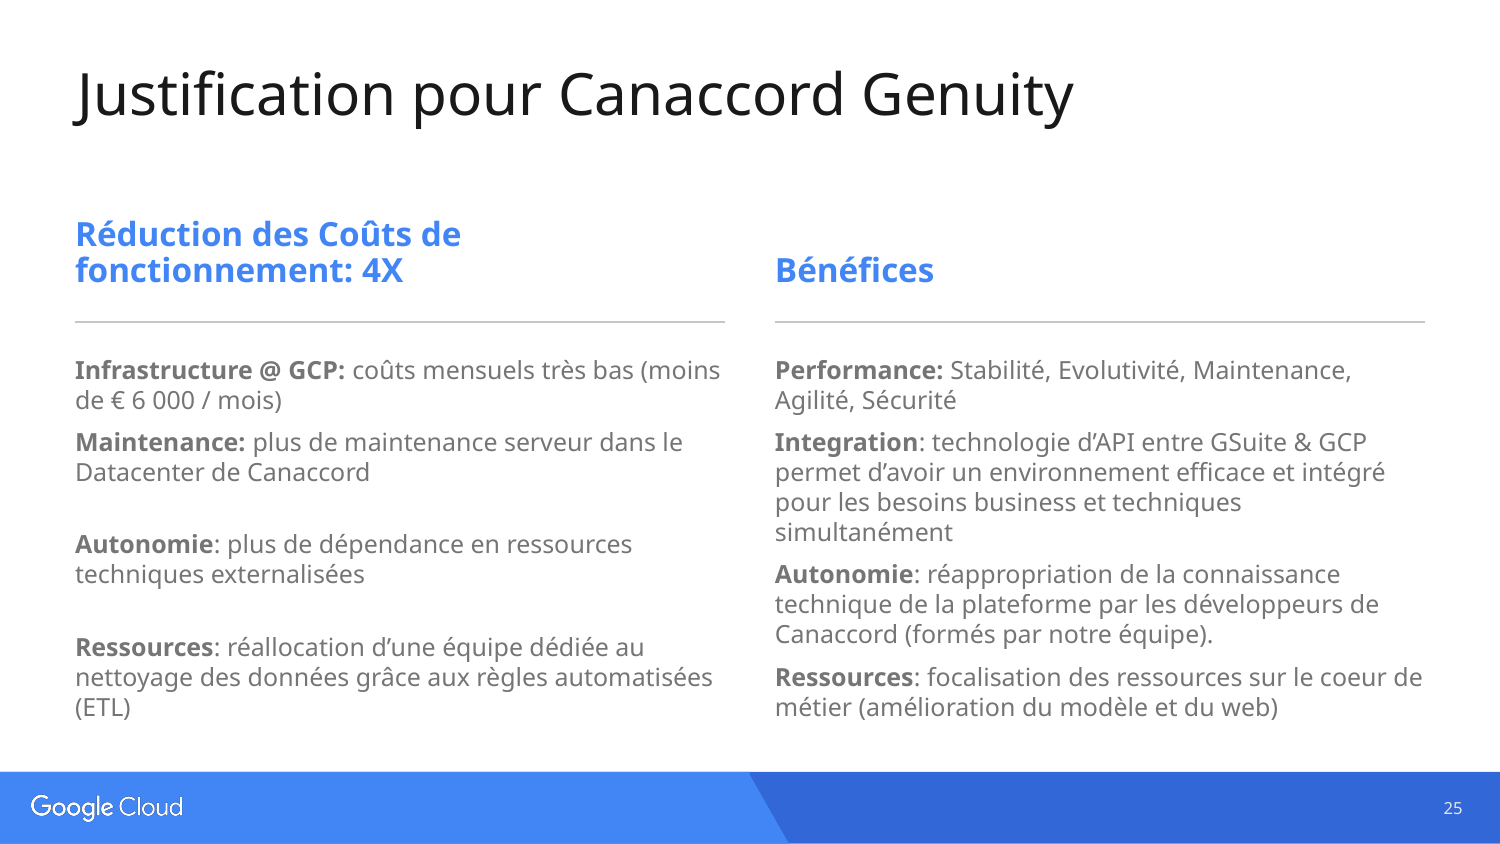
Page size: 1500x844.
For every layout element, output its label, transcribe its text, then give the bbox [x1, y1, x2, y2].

text_box Bénéfices [774, 209, 1425, 297]
text_box Performance: Stabilité, Evolutivité, Maintenance, Agilité, Sécurité Integration: technologie d’API entre GSuite & GCP permet d’avoir un environnement efficace et intégré pour les besoins business et techniques simultanément Autonomie: réappropriation de la connaissance technique de la plateforme par les développeurs de Canaccord (formés par notre équipe). Ressources: focalisation des ressources sur le coeur de métier (amélioration du modèle et du web) [774, 346, 1425, 735]
text_box [0, 771, 789, 844]
text_box Justification pour Canaccord Genuity [62, 49, 1413, 200]
text_box Réduction des Coûts de fonctionnement: 4X [74, 209, 653, 297]
text_box [750, 771, 1500, 844]
text_box ‹#› [1137, 796, 1463, 822]
picture [28, 783, 185, 835]
text_box Infrastructure @ GCP: coûts mensuels très bas (moins de € 6 000 / mois) Maintenance: plus de maintenance serveur dans le Datacenter de Canaccord Autonomie: plus de dépendance en ressources techniques externalisées Ressources: réallocation d’une équipe dédiée au nettoyage des données grâce aux règles automatisées (ETL) [75, 346, 725, 735]
